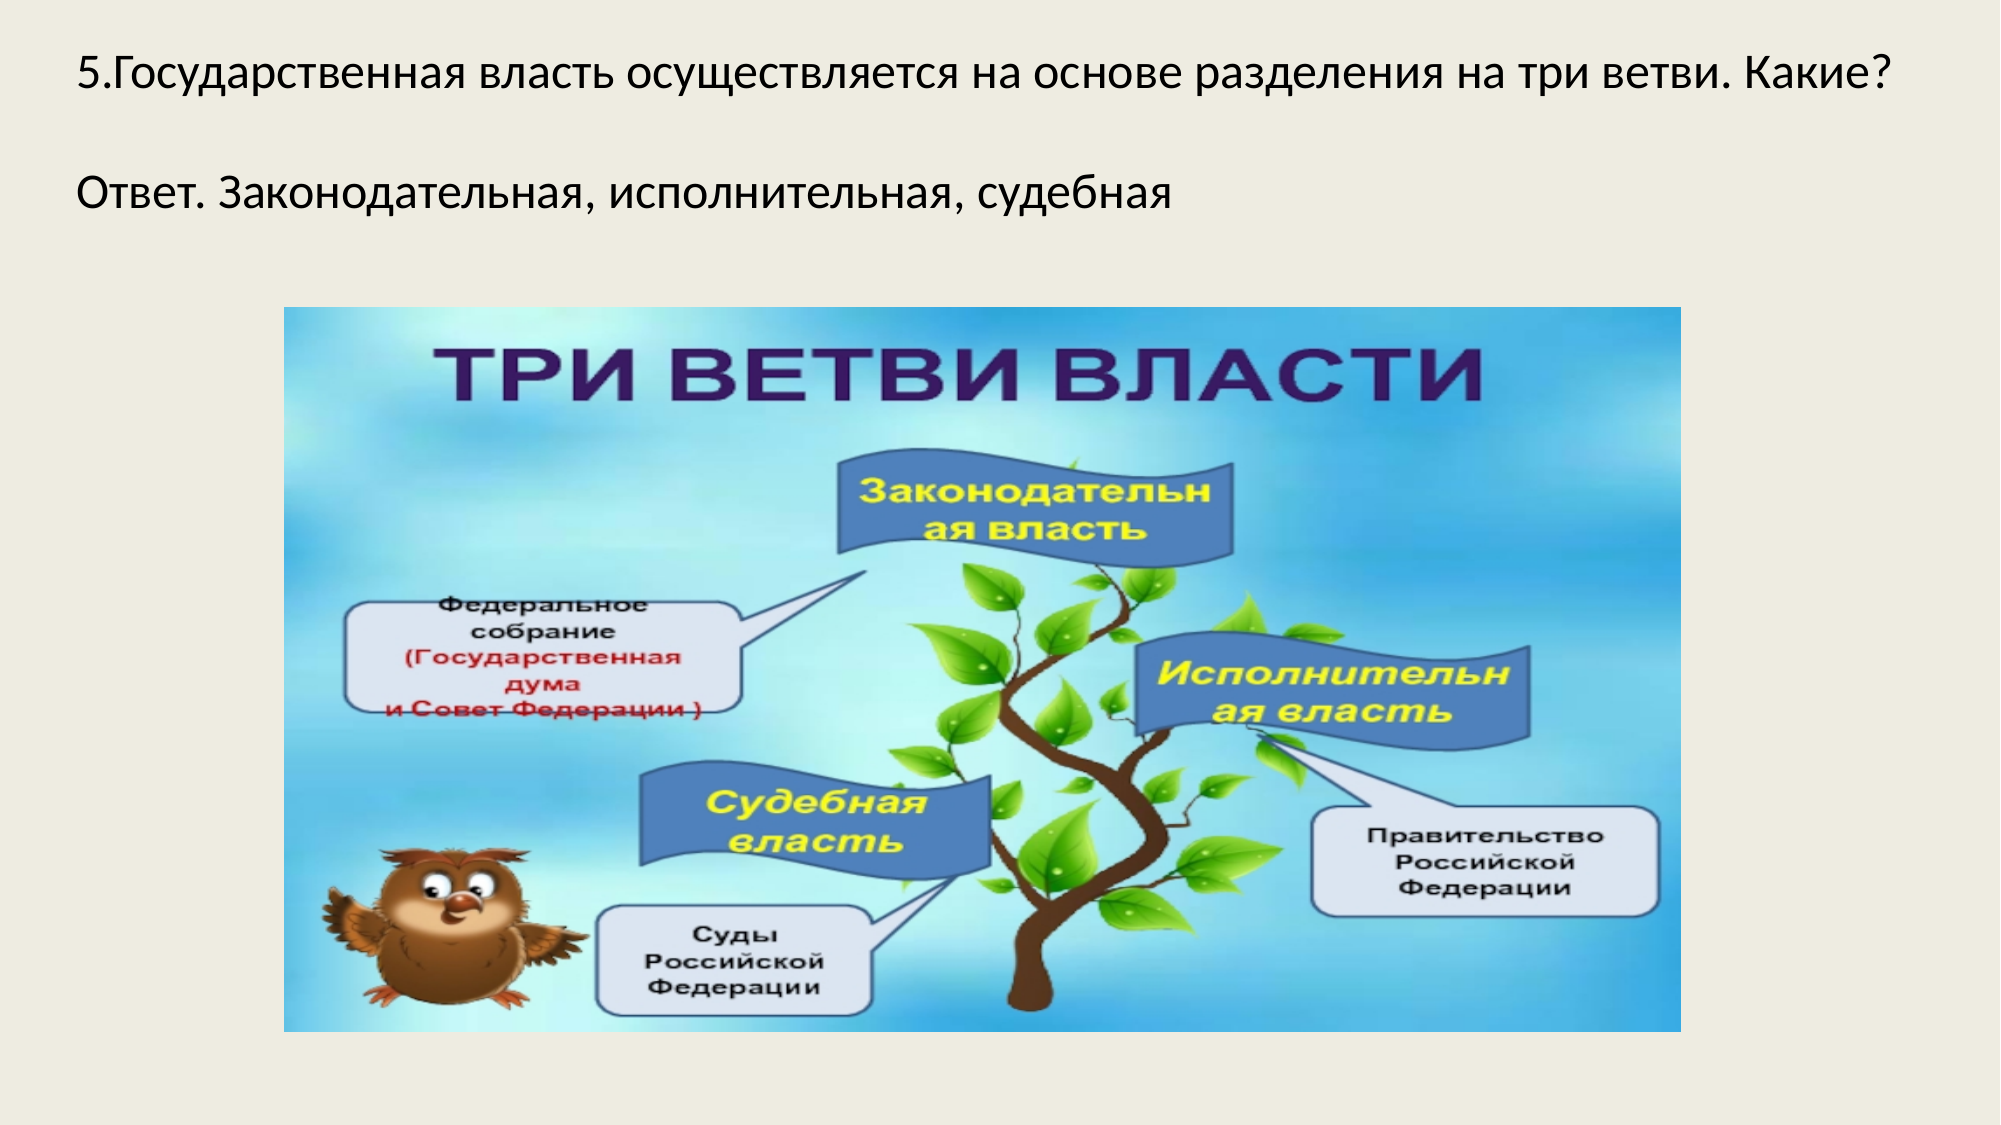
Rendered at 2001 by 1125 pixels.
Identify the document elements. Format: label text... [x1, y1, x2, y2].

picture [284, 307, 1681, 1032]
text_box 5.Государственная власть осуществляется на основе разделения на три ветви. Какие? Ответ. Законодательная, исполнительная, судебная [61, 30, 1989, 226]
